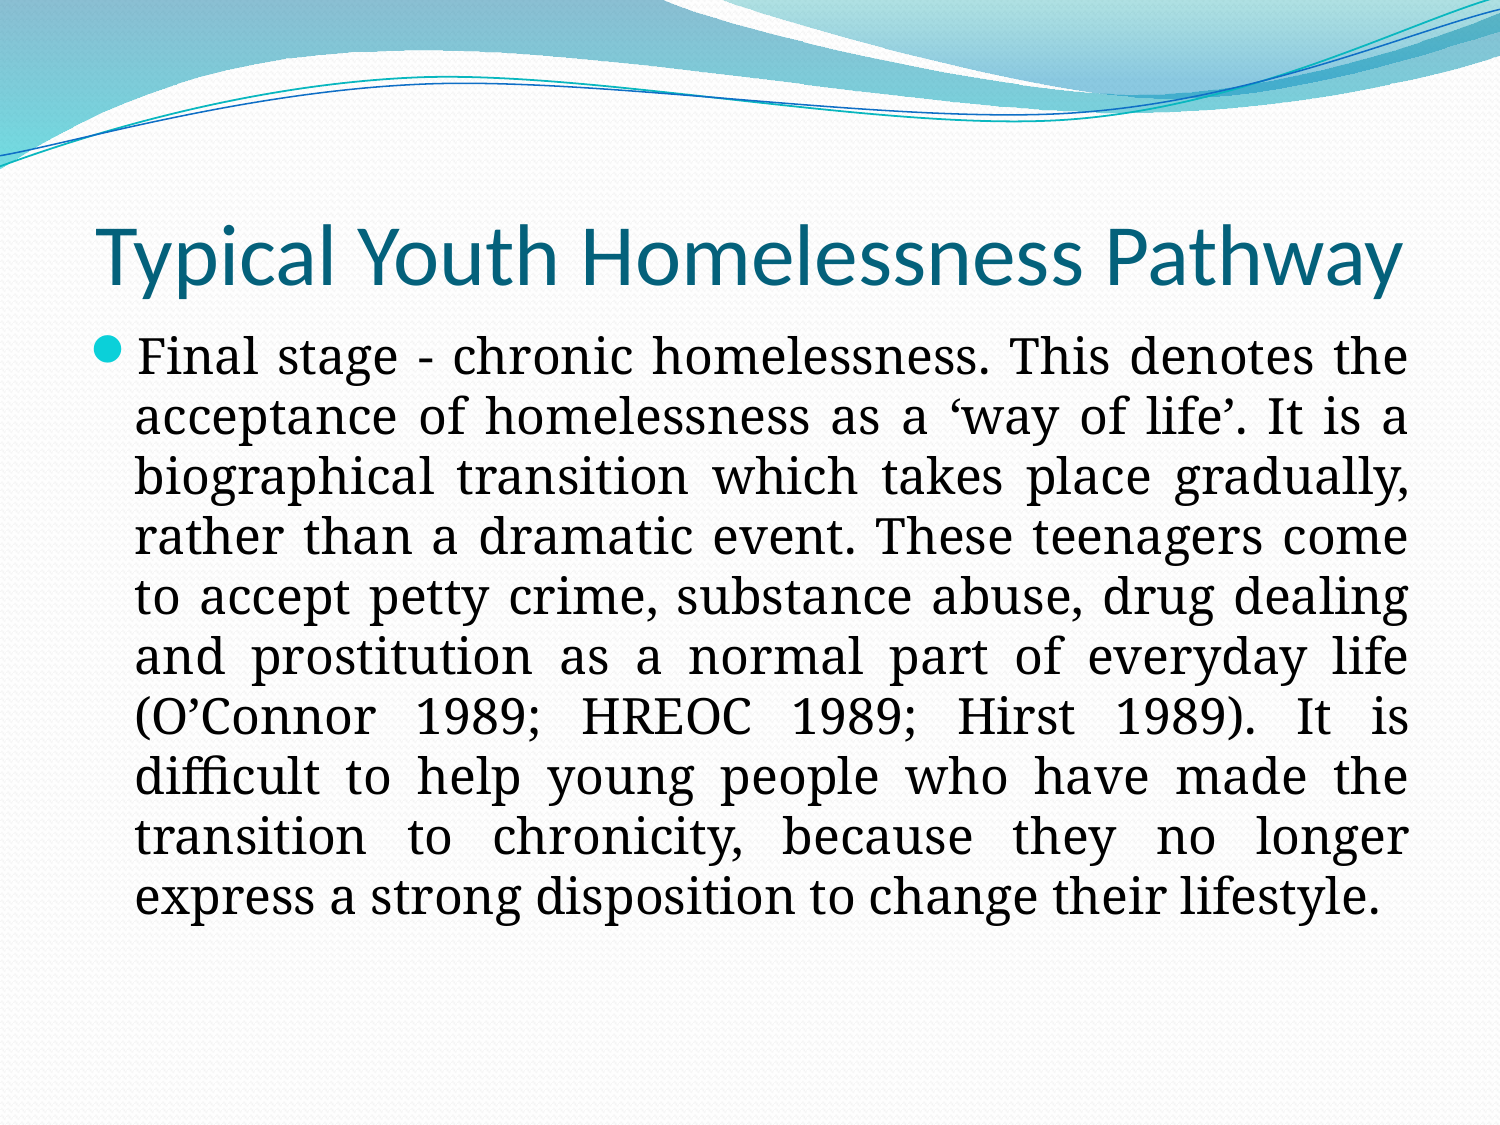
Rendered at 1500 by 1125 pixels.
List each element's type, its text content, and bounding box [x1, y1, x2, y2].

title Typical Youth Homelessness Pathway [75, 115, 1425, 303]
list Final stage - chronic homelessness. This denotes the acceptance of homelessness as a ‘way of life’. It is a biographical transition which takes place gradually, rather than a dramatic event. These teenagers come to accept petty crime, substance abuse, drug dealing and prostitution as a normal part of everyday life (O’Connor 1989; HREOC 1989; Hirst 1989). It is difficult to help young people who have made the transition to chronicity, because they no longer express a strong disposition to change their lifestyle. [75, 317, 1425, 1038]
